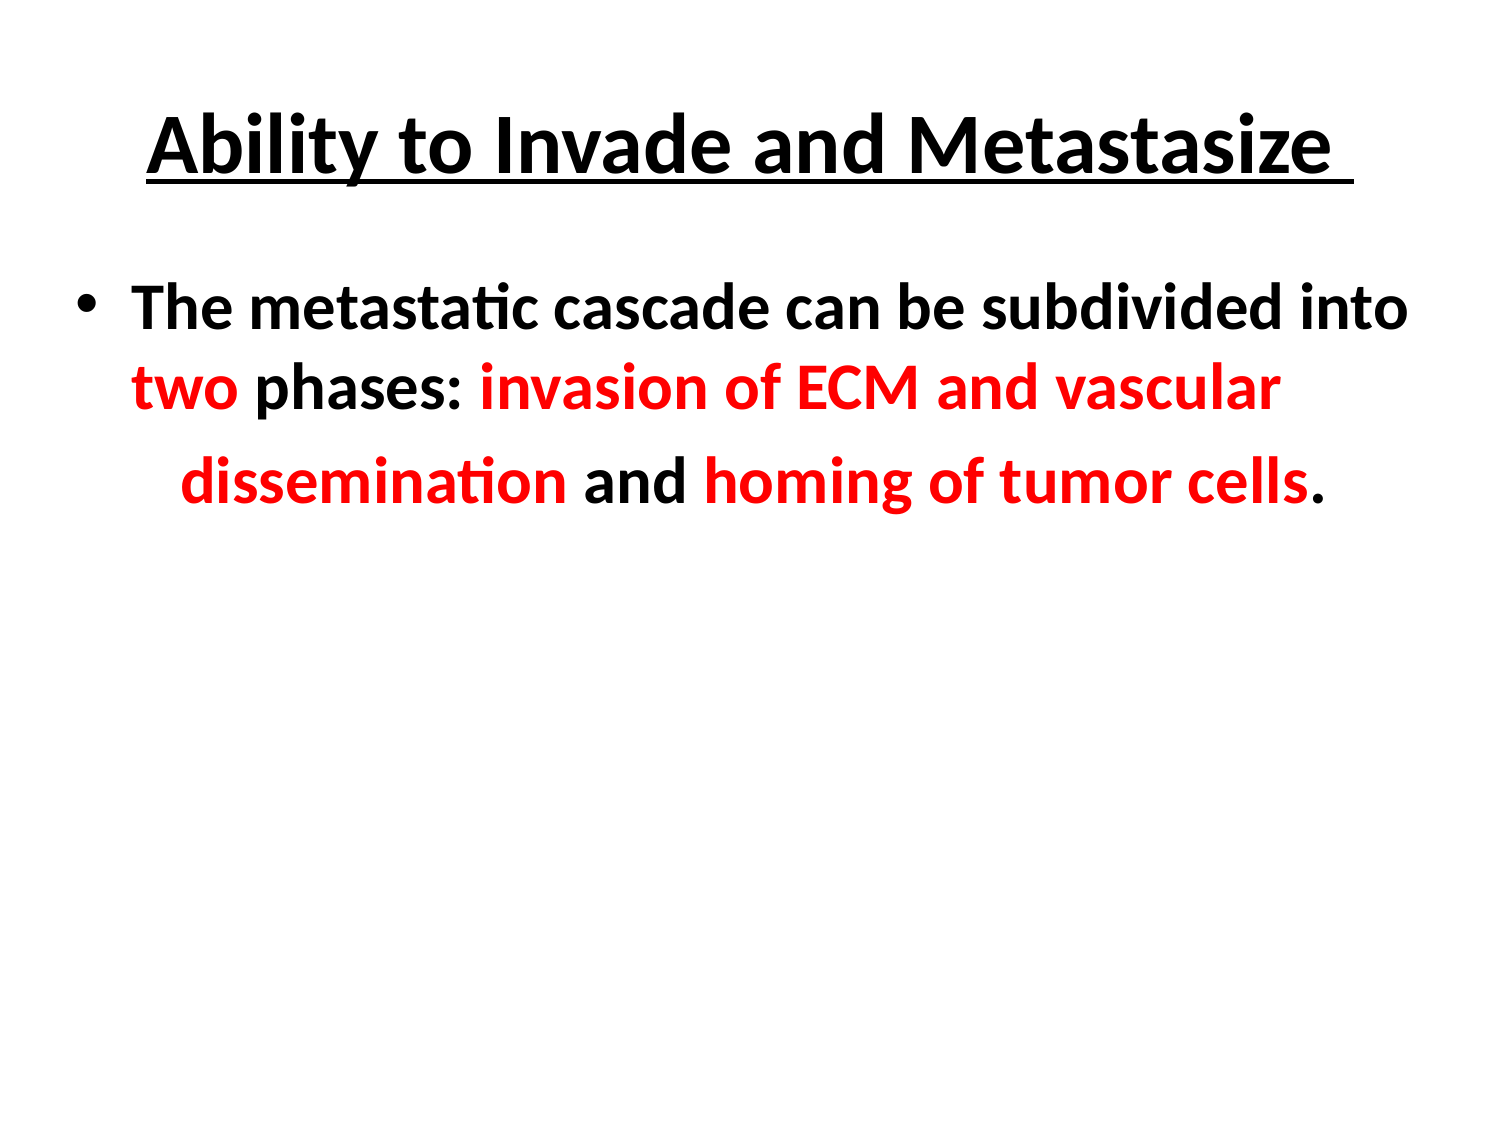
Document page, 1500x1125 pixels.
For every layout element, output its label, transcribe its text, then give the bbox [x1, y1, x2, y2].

title Ability to Invade and Metastasize [75, 45, 1425, 233]
list The metastatic cascade can be subdivided into two phases: invasion of ECM and vascular dissemination and homing of tumor cells. [75, 262, 1425, 1005]
